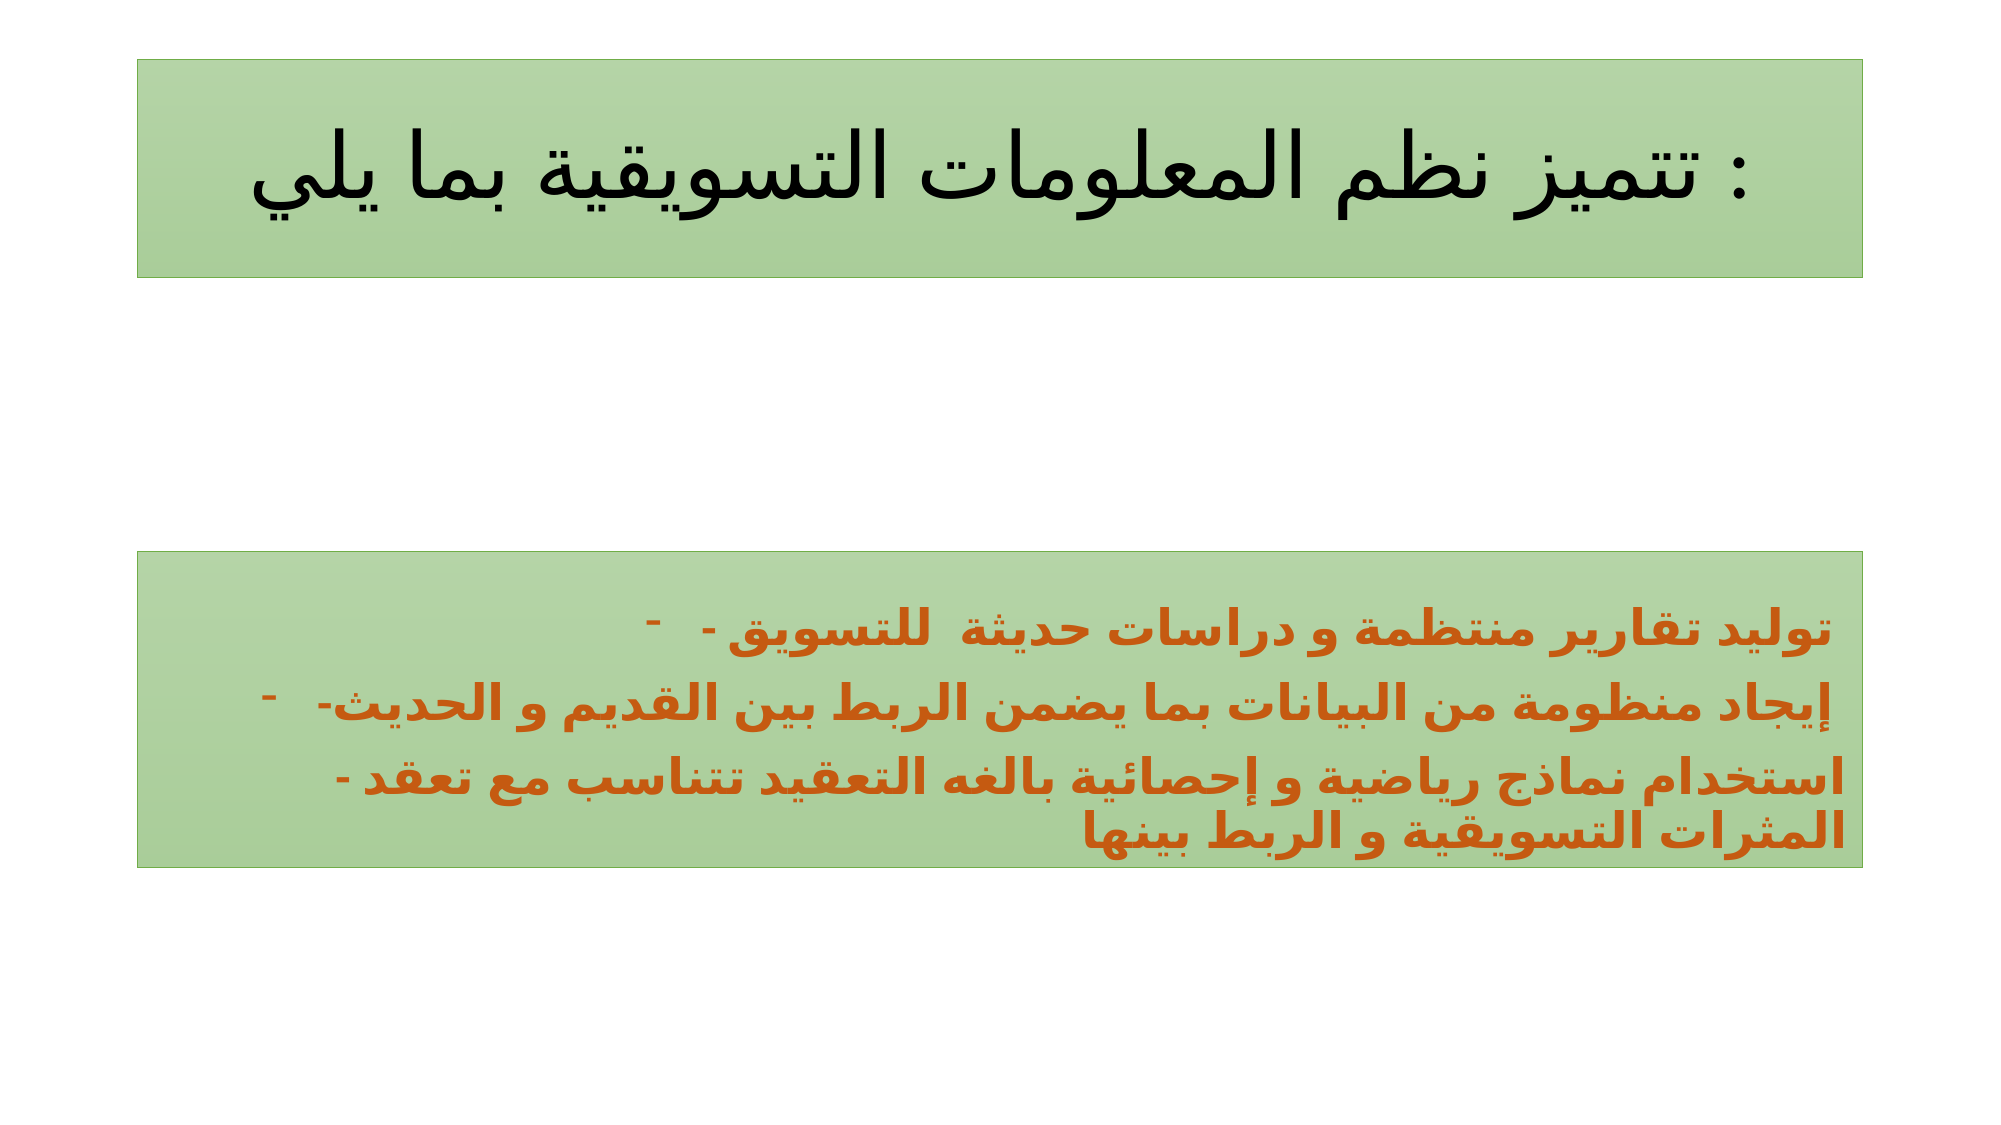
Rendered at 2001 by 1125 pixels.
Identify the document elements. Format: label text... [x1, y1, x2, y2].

title تتميز نظم المعلومات التسويقية بما يلي : [137, 59, 1863, 278]
list - توليد تقارير منتظمة و دراسات حديثة للتسويق -إيجاد منظومة من البيانات بما يضمن الربط بين القديم و الحديث - استخدام نماذج رياضية و إحصائية بالغه التعقيد تتناسب مع تعقد المثرات التسويقية و الربط بينها [137, 551, 1863, 868]
